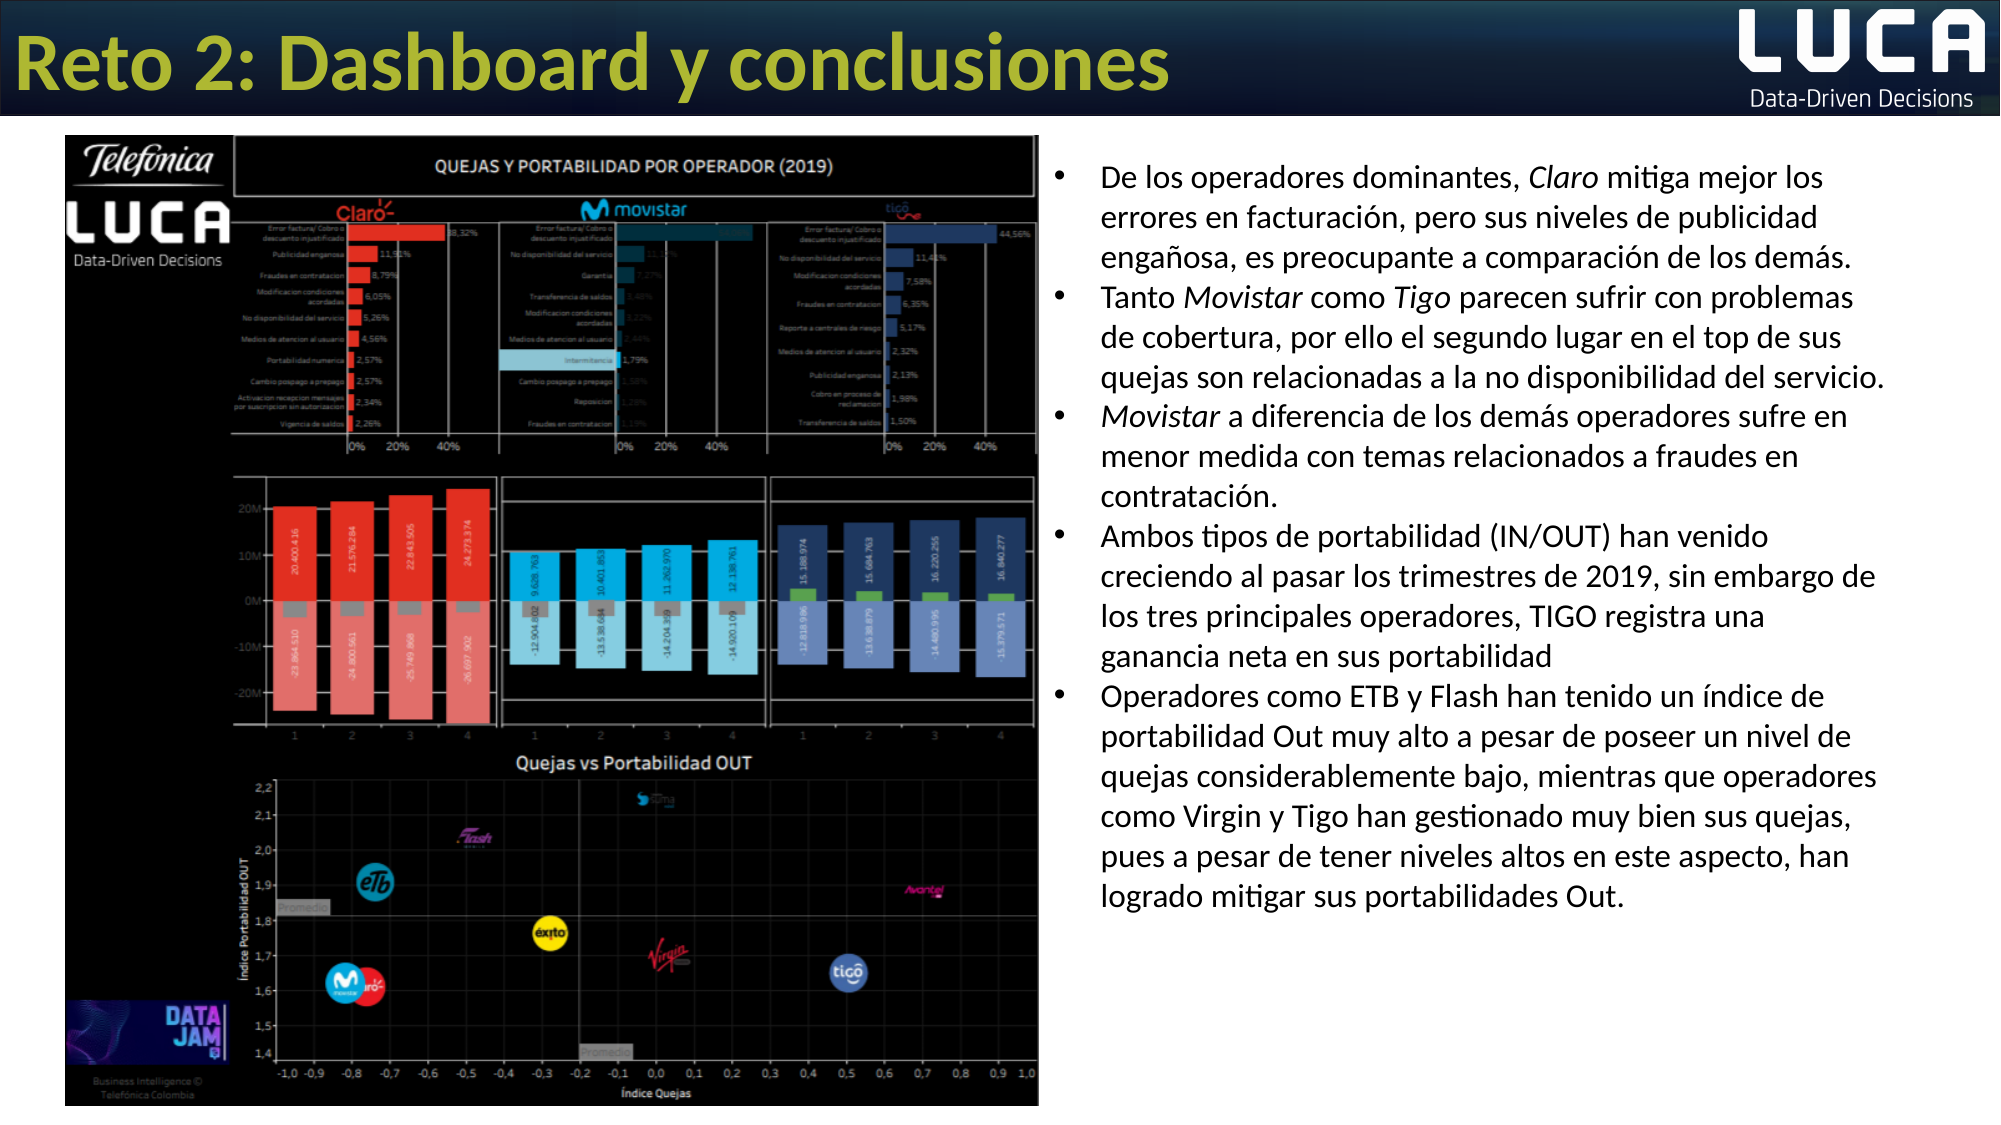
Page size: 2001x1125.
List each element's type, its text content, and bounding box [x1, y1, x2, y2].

text_box De los operadores dominantes, Claro mitiga mejor los errores en facturación, pero sus niveles de publicidad engañosa, es preocupante a comparación de los demás. Tanto Movistar como Tigo parecen sufrir con problemas de cobertura, por ello el segundo lugar en el top de sus quejas son relacionadas a la no disponibilidad del servicio. Movistar a diferencia de los demás operadores sufre en menor medida con temas relacionados a fraudes en contratación. Ambos tipos de portabilidad (IN/OUT) han venido creciendo al pasar los trimestres de 2019, sin embargo de los tres principales operadores, TIGO registra una ganancia neta en sus portabilidad Operadores como ETB y Flash han tenido un índice de portabilidad Out muy alto a pesar de poseer un nivel de quejas considerablemente bajo, mientras que operadores como Virgin y Tigo han gestionado muy bien sus quejas, pues a pesar de tener niveles altos en este aspecto, han logrado mitigar sus portabilidades Out. [1039, 147, 1907, 961]
picture [0, 0, 2000, 117]
picture [65, 135, 1039, 1106]
